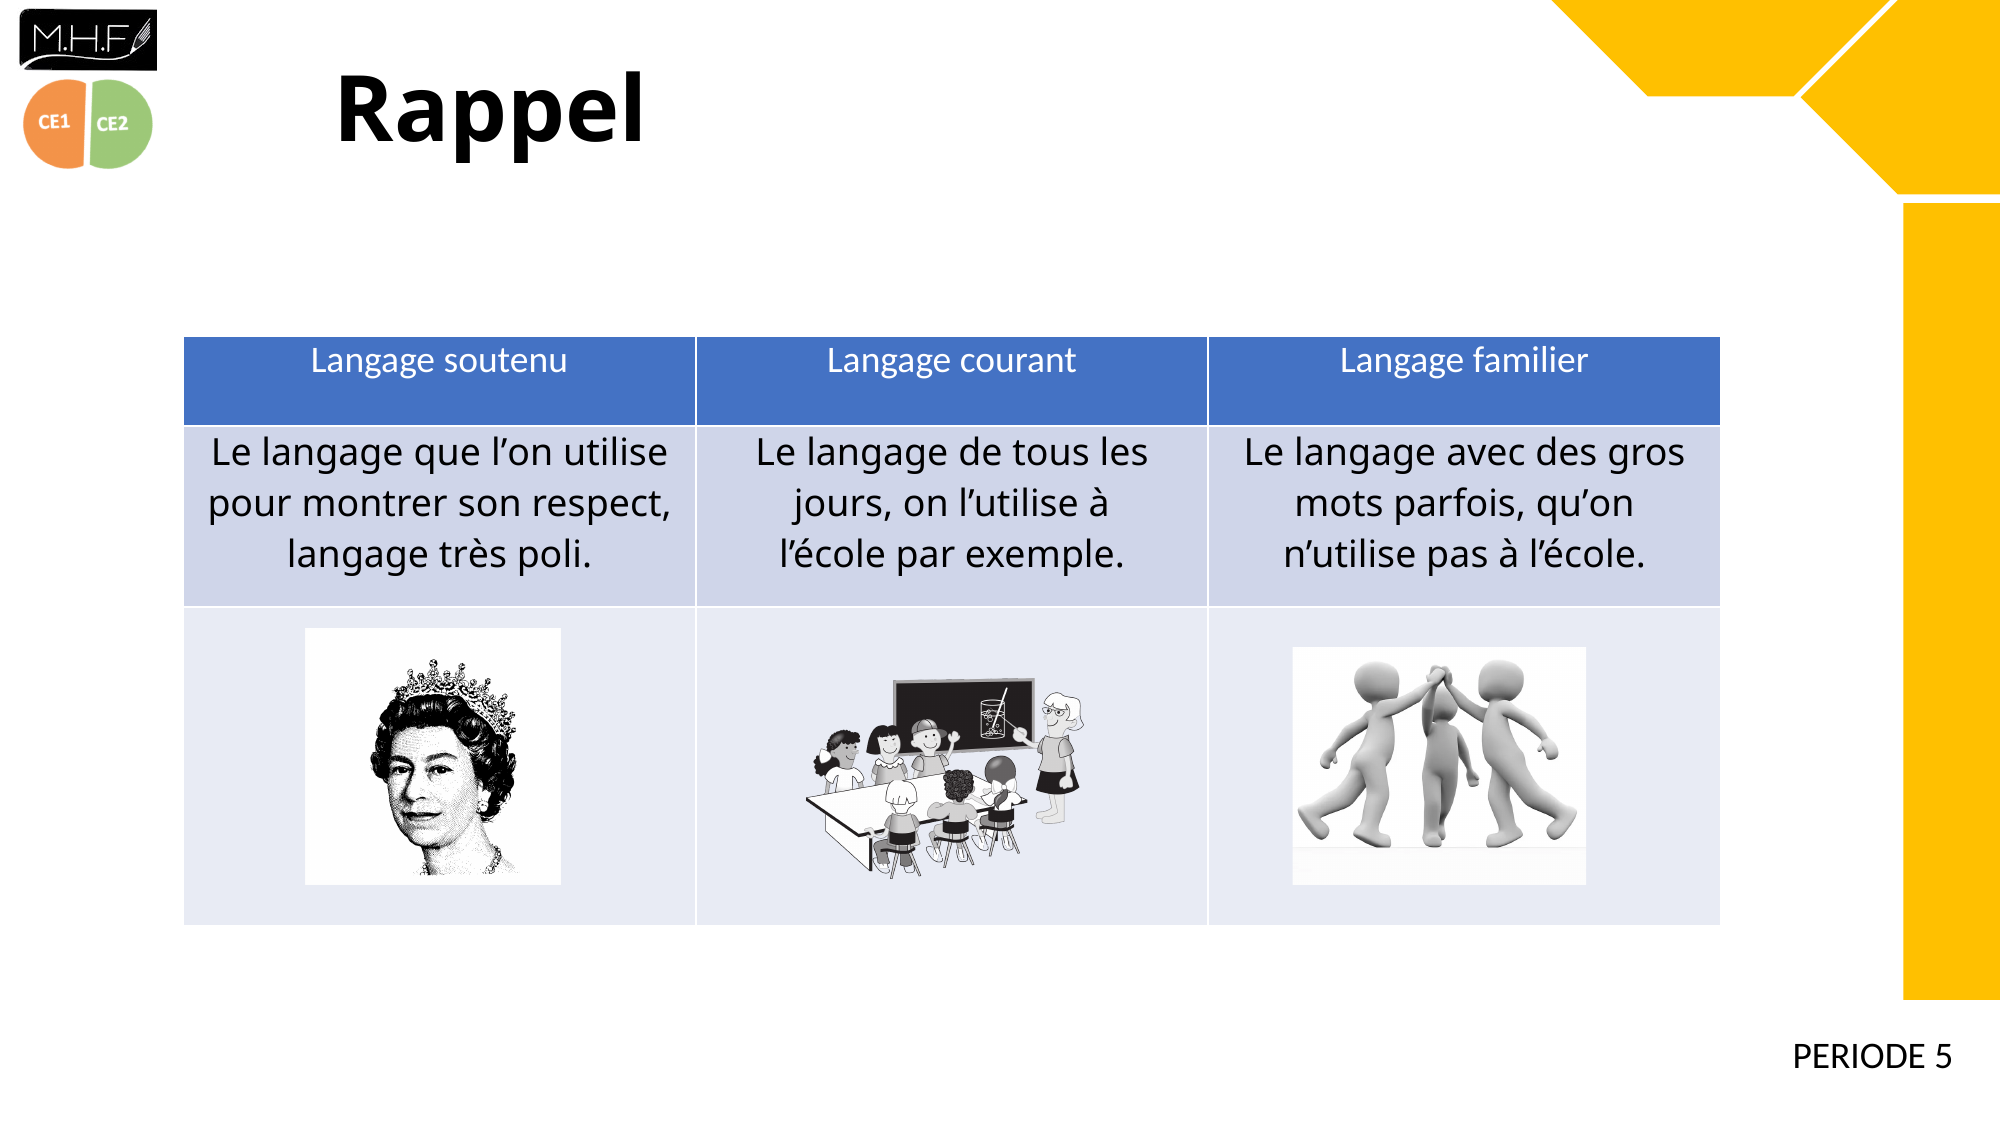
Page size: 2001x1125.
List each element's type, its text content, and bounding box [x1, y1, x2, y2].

text_box [1902, 202, 2000, 1001]
title Rappel [318, 3, 1865, 221]
text_box [1799, 0, 2000, 196]
picture [1, 7, 177, 207]
table_cell [1209, 608, 1720, 925]
picture [305, 628, 561, 885]
table_header Langage courant [697, 337, 1207, 425]
table_header Langage familier [1209, 337, 1720, 425]
table_header Langage soutenu [184, 337, 695, 425]
table_cell Le langage de tous les jours, on l’utilise à l’école par exemple. [697, 427, 1207, 606]
table_cell [697, 608, 1207, 925]
picture [1292, 647, 1587, 885]
text_box PERIODE 5 [1364, 1023, 1969, 1125]
table_cell Le langage avec des gros mots parfois, qu’on n’utilise pas à l’école. [1209, 427, 1720, 606]
table_cell Le langage que l’on utilise pour montrer son respect, langage très poli. [184, 427, 695, 606]
picture [806, 678, 1084, 879]
text_box [1549, 0, 1892, 98]
table_cell [184, 608, 695, 925]
